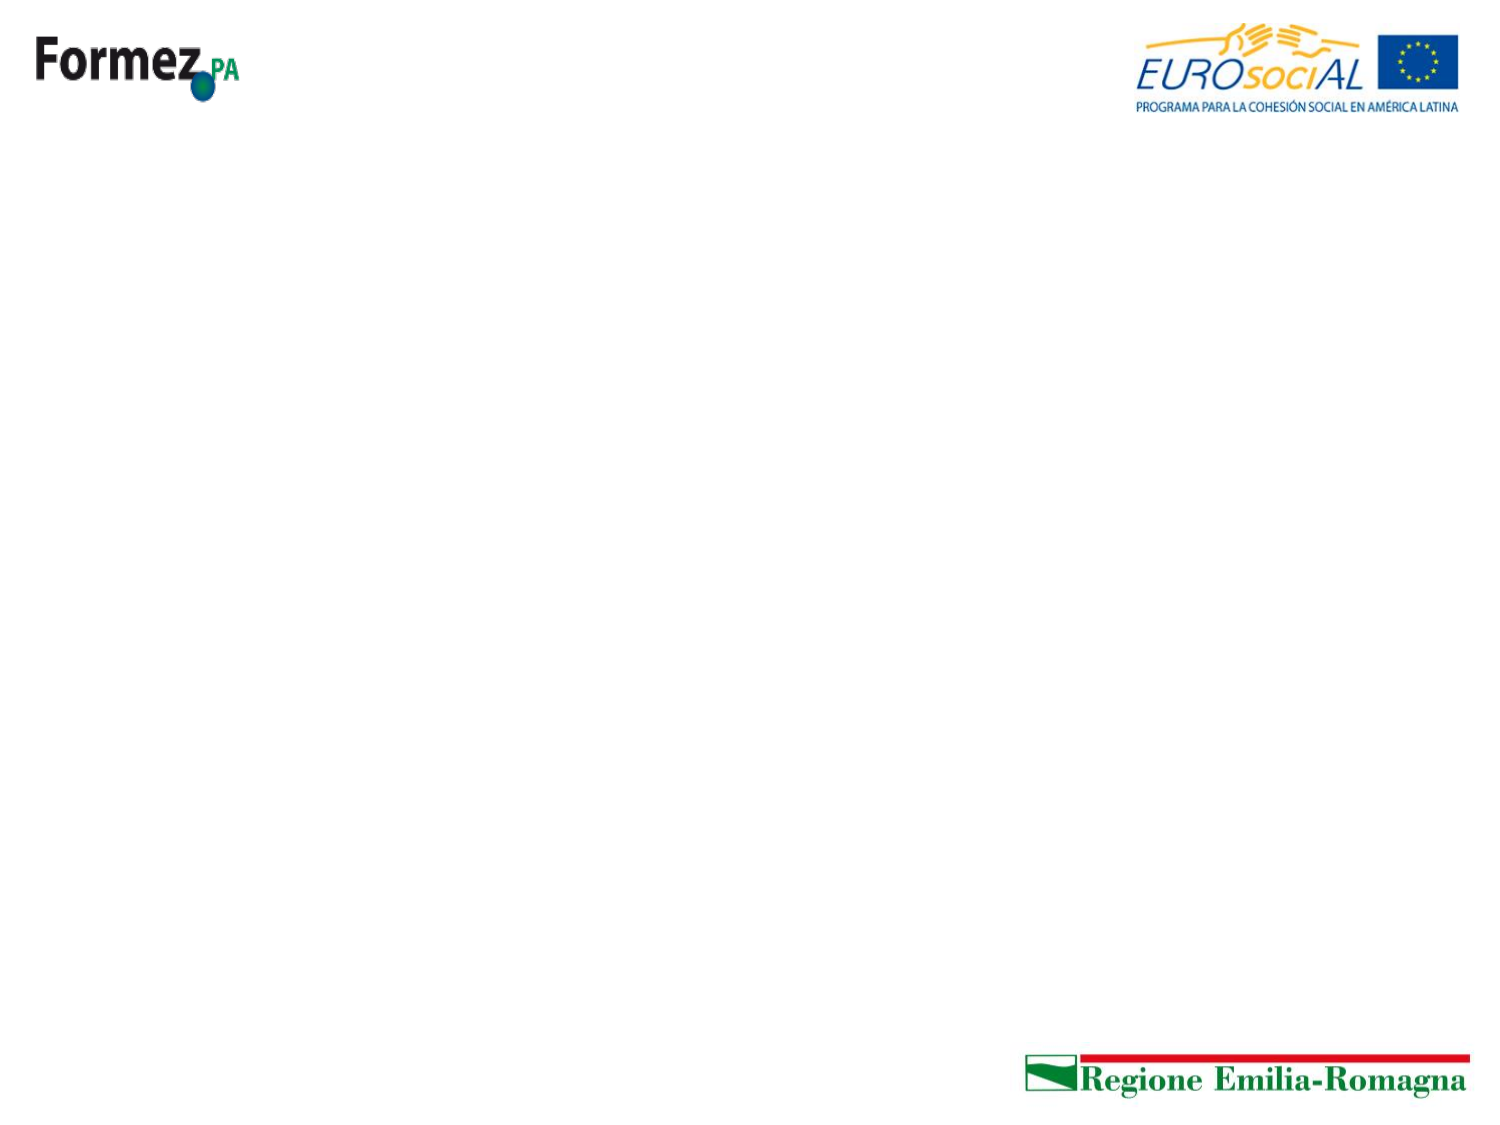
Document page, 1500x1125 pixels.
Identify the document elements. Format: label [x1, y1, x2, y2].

picture [1009, 1042, 1483, 1113]
picture [1134, 23, 1460, 113]
picture [32, 26, 241, 105]
